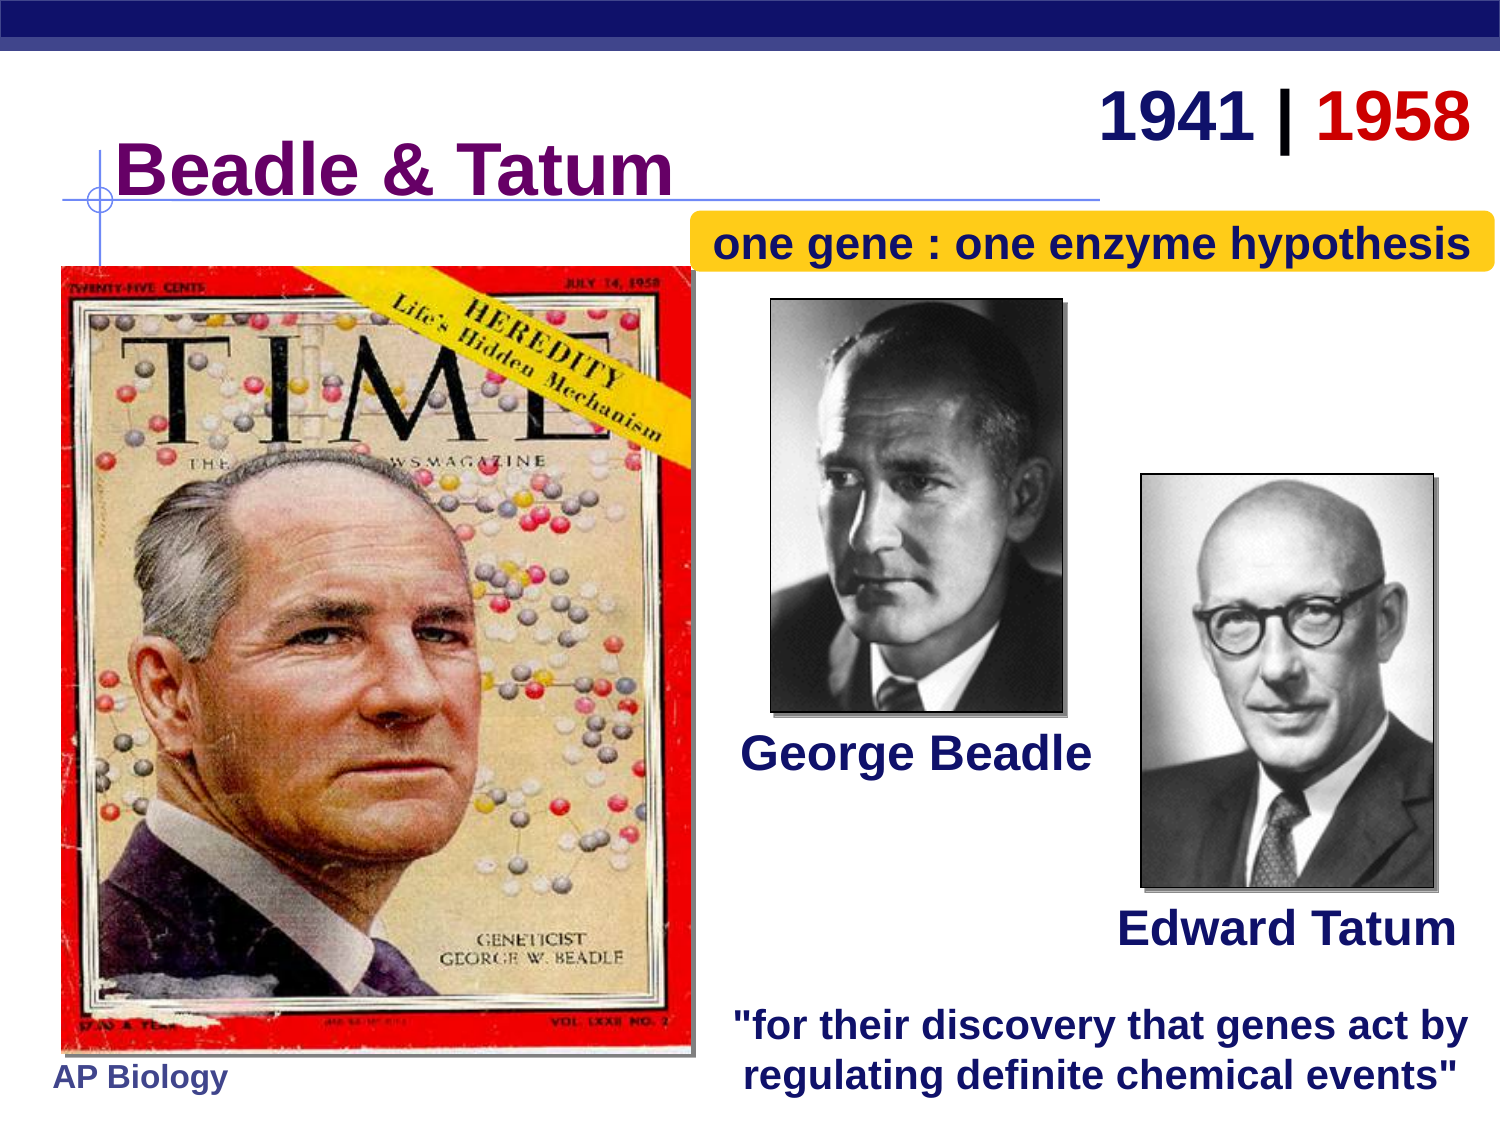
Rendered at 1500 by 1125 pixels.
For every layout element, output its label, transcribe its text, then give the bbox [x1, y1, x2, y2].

text_box "for their discovery that genes act by regulating definite chemical events" [701, 990, 1500, 1106]
picture [770, 299, 1063, 712]
text_box 1941 | 1958 [1083, 62, 1487, 163]
picture [60, 265, 692, 1054]
text_box one gene : one enzyme hypothesis [690, 210, 1495, 272]
text_box Edward Tatum [1102, 887, 1473, 963]
picture [1141, 474, 1434, 887]
title Beadle & Tatum [99, 112, 963, 238]
text_box George Beadle [725, 712, 1108, 788]
